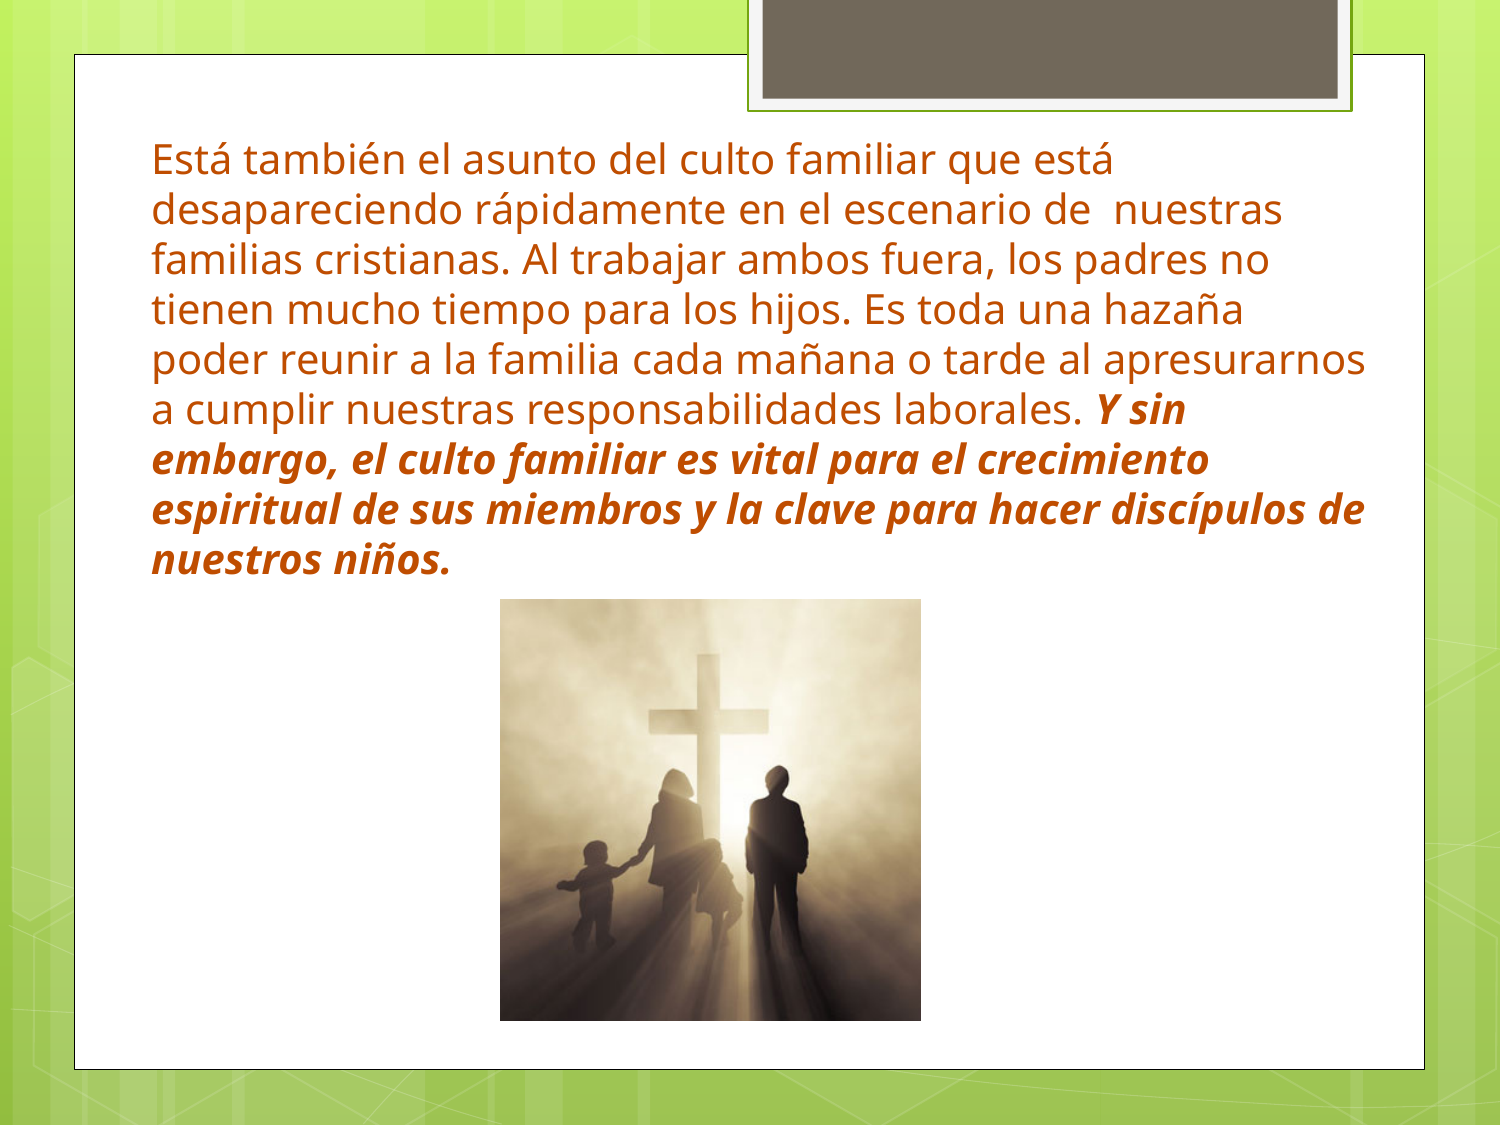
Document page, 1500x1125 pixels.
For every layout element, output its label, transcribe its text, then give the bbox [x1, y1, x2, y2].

picture [499, 599, 921, 1021]
list Está también el asunto del culto familiar que está desapareciendo rápidamente en el escenario de nuestras familias cristianas. Al trabajar ambos fuera, los padres no tienen mucho tiempo para los hijos. Es toda una hazaña poder reunir a la familia cada mañana o tarde al apresurarnos a cumplir nuestras responsabilidades laborales. Y sin embargo, el culto familiar es vital para el crecimiento espiritual de sus miembros y la clave para hacer discípulos de nuestros niños. [125, 125, 1388, 1038]
